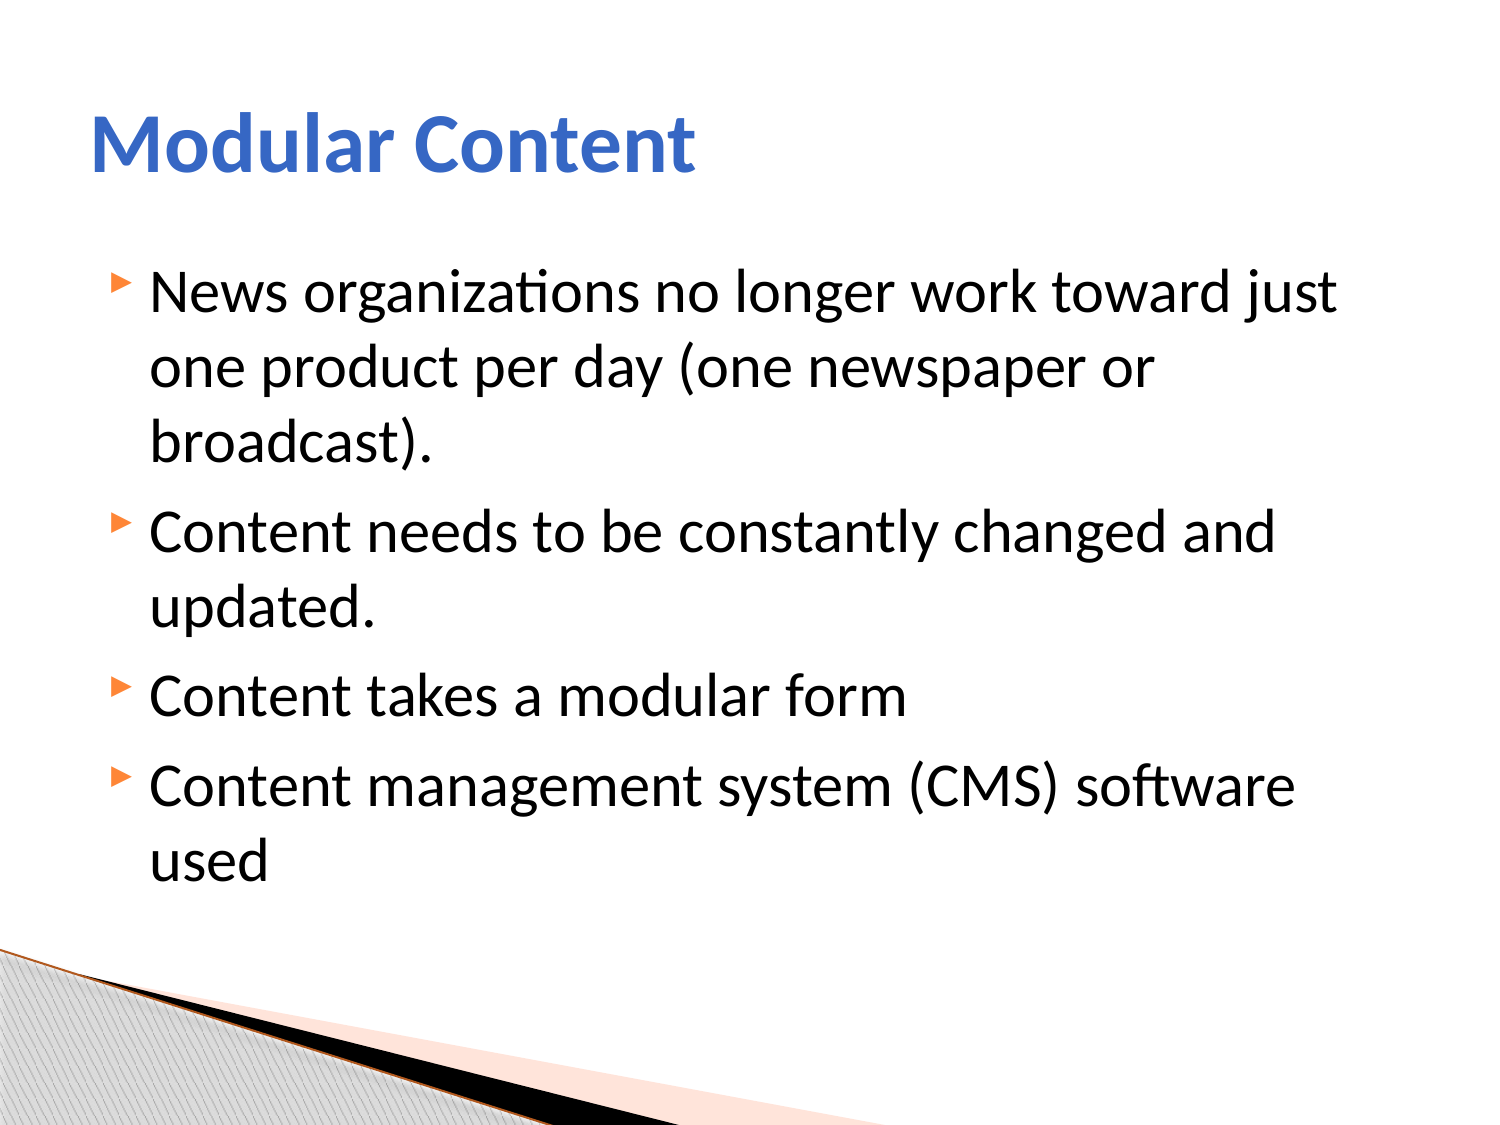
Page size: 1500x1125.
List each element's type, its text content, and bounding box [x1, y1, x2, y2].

title Modular Content [75, 45, 1425, 233]
list News organizations no longer work toward just one product per day (one newspaper or broadcast). Content needs to be constantly changed and updated. Content takes a modular form Content management system (CMS) software used [75, 243, 1438, 986]
